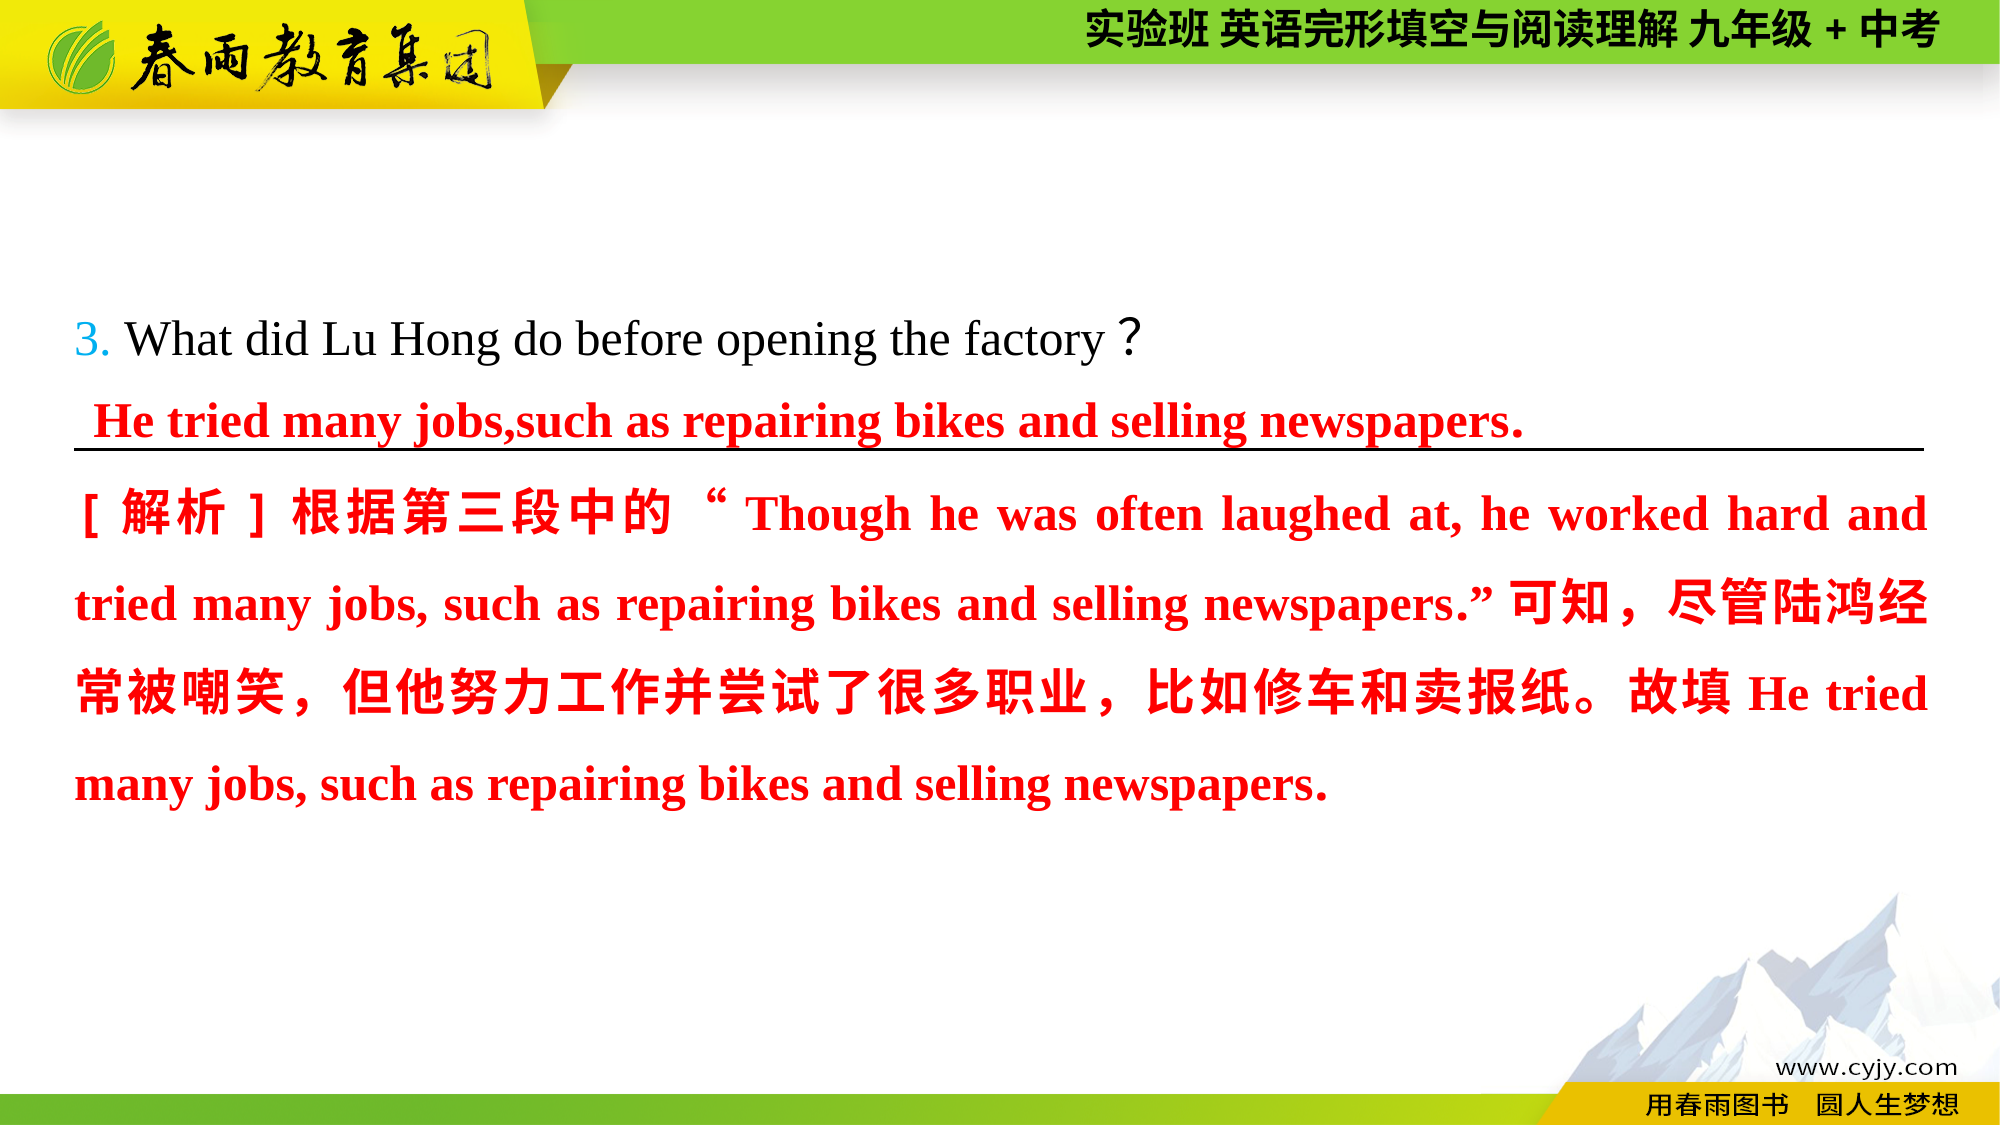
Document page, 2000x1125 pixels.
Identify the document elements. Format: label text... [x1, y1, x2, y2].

picture [0, 0, 2000, 1125]
list 3. What did Lu Hong do before opening the factory？ __________________________________________________________________________ [59, 267, 1944, 465]
text_box [解析]根据第三段中的“Though he was often laughed at, he worked hard and tried many jobs, such as repairing bikes and selling newspapers.”可知，尽管陆鸿经常被嘲笑，但他努力工作并尝试了很多职业，比如修车和卖报纸。故填He tried many jobs, such as repairing bikes and selling newspapers. [59, 465, 1944, 819]
